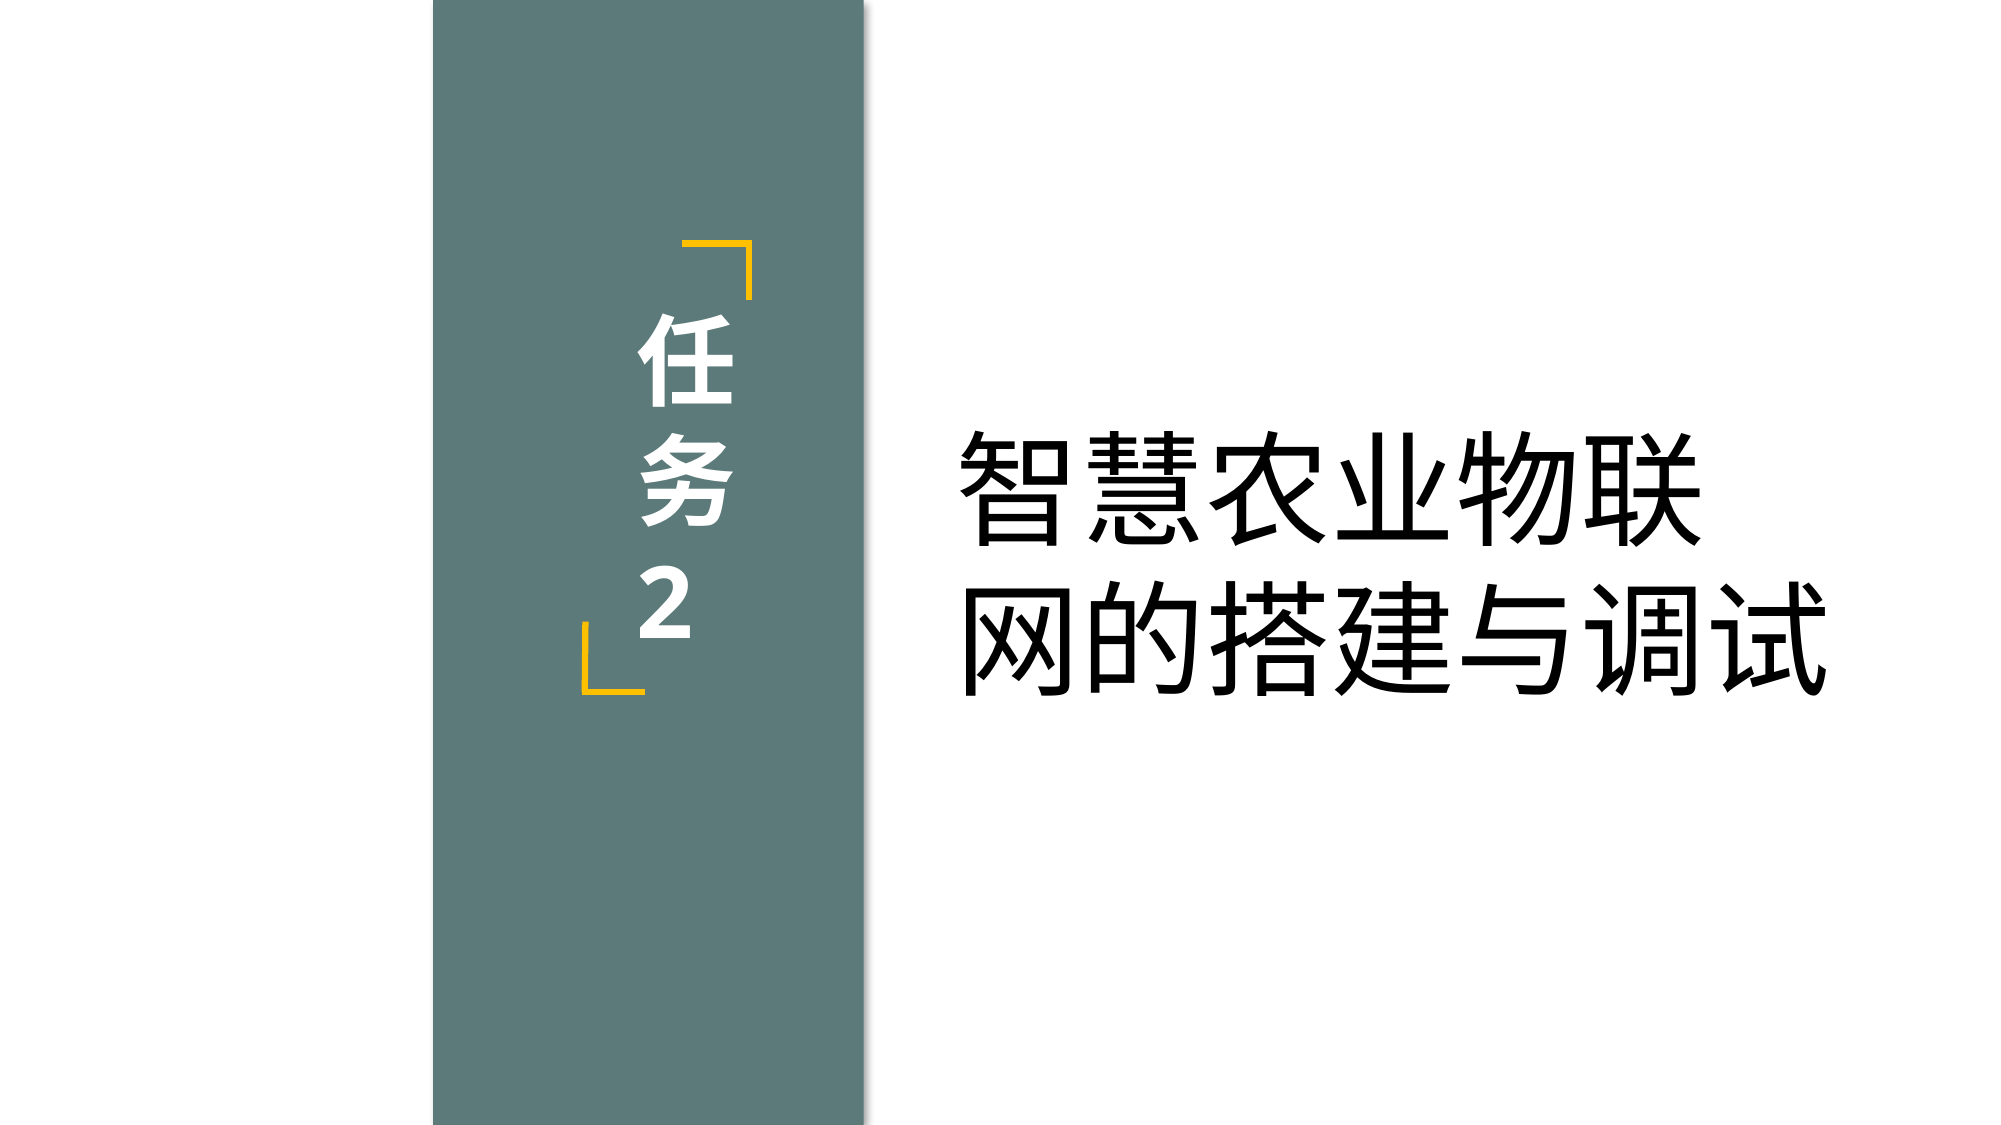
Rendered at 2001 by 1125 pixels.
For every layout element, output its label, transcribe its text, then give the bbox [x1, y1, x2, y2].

text_box [432, 0, 865, 1125]
text_box 智慧农业物联 网的搭建与调试 [940, 403, 1860, 719]
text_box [581, 240, 752, 693]
